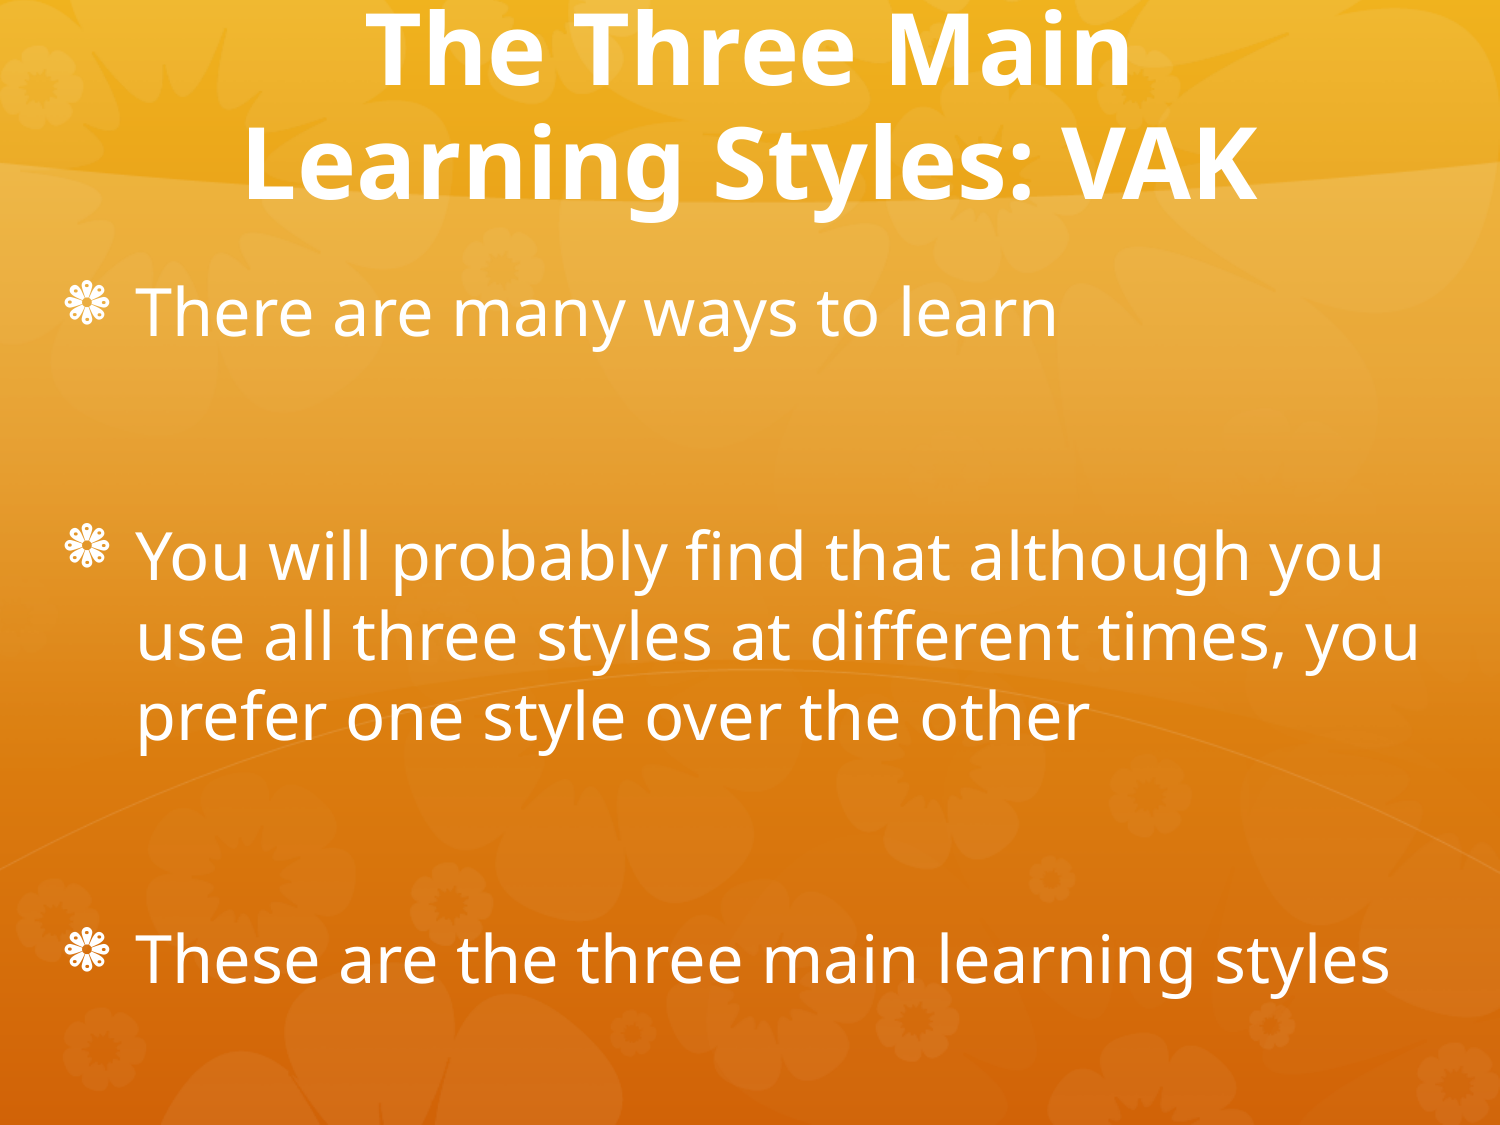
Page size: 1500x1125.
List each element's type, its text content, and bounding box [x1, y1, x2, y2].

list There are many ways to learn You will probably find that although you use all three styles at different times, you prefer one style over the other These are the three main learning styles [45, 262, 1453, 1085]
title The Three Main Learning Styles: VAK [127, 14, 1372, 203]
picture [0, 0, 1500, 1125]
